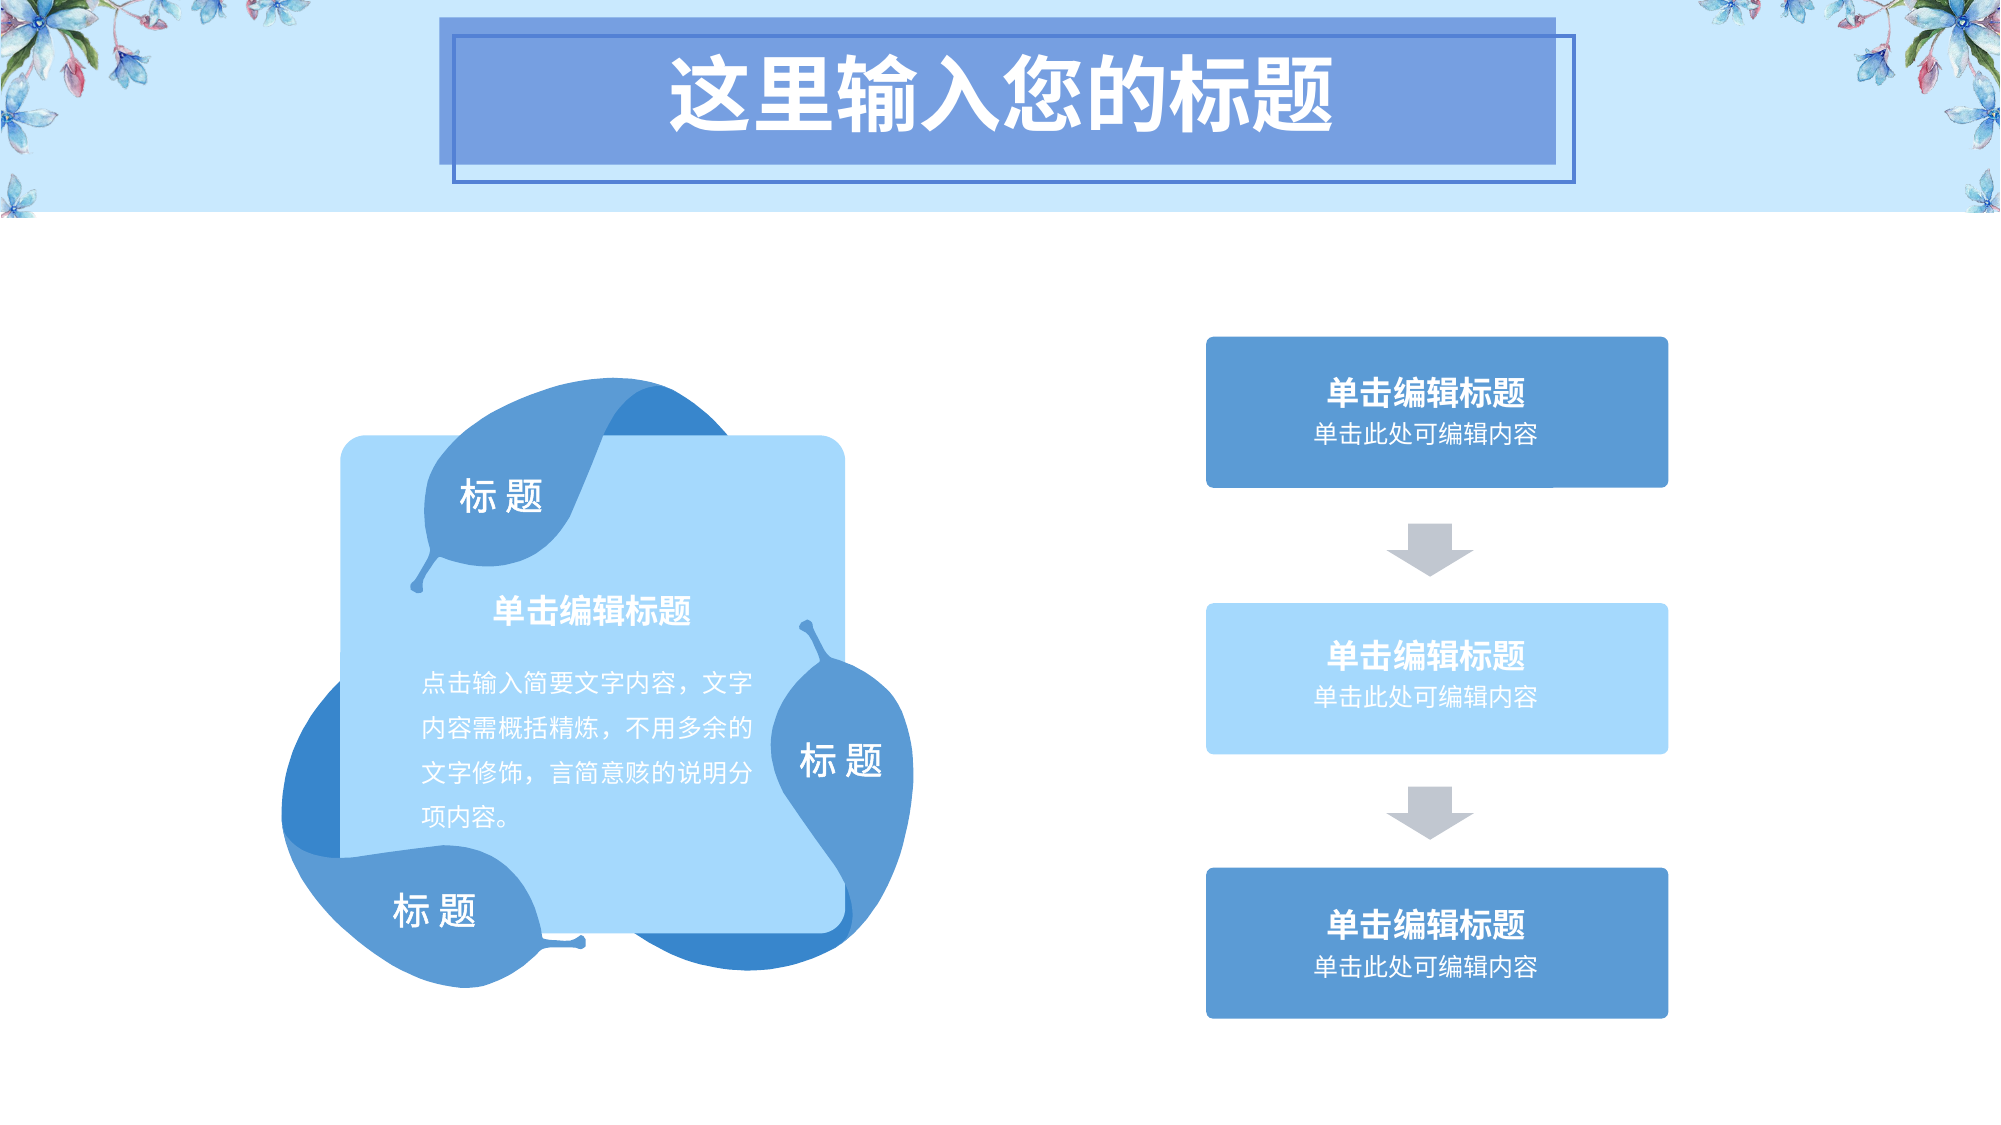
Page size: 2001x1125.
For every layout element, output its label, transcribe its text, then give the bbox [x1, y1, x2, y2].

text_box 单击此处可编辑内容 [1314, 681, 1541, 712]
text_box 单击编辑标题 [1313, 371, 1540, 412]
text_box 单击编辑标题 [1313, 634, 1540, 675]
text_box [1205, 335, 1670, 489]
text_box 单击编辑标题 [1313, 904, 1540, 945]
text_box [281, 328, 924, 988]
picture [1672, 0, 2000, 213]
text_box [1205, 602, 1670, 756]
text_box [438, 16, 1557, 166]
text_box 单击此处可编辑内容 [1314, 418, 1541, 449]
text_box 单击此处可编辑内容 [1314, 951, 1541, 982]
text_box [1205, 866, 1670, 1020]
text_box [1382, 522, 1478, 578]
picture [0, 0, 336, 218]
text_box [453, 35, 1575, 183]
text_box [1382, 785, 1478, 841]
text_box [336, 0, 1673, 213]
